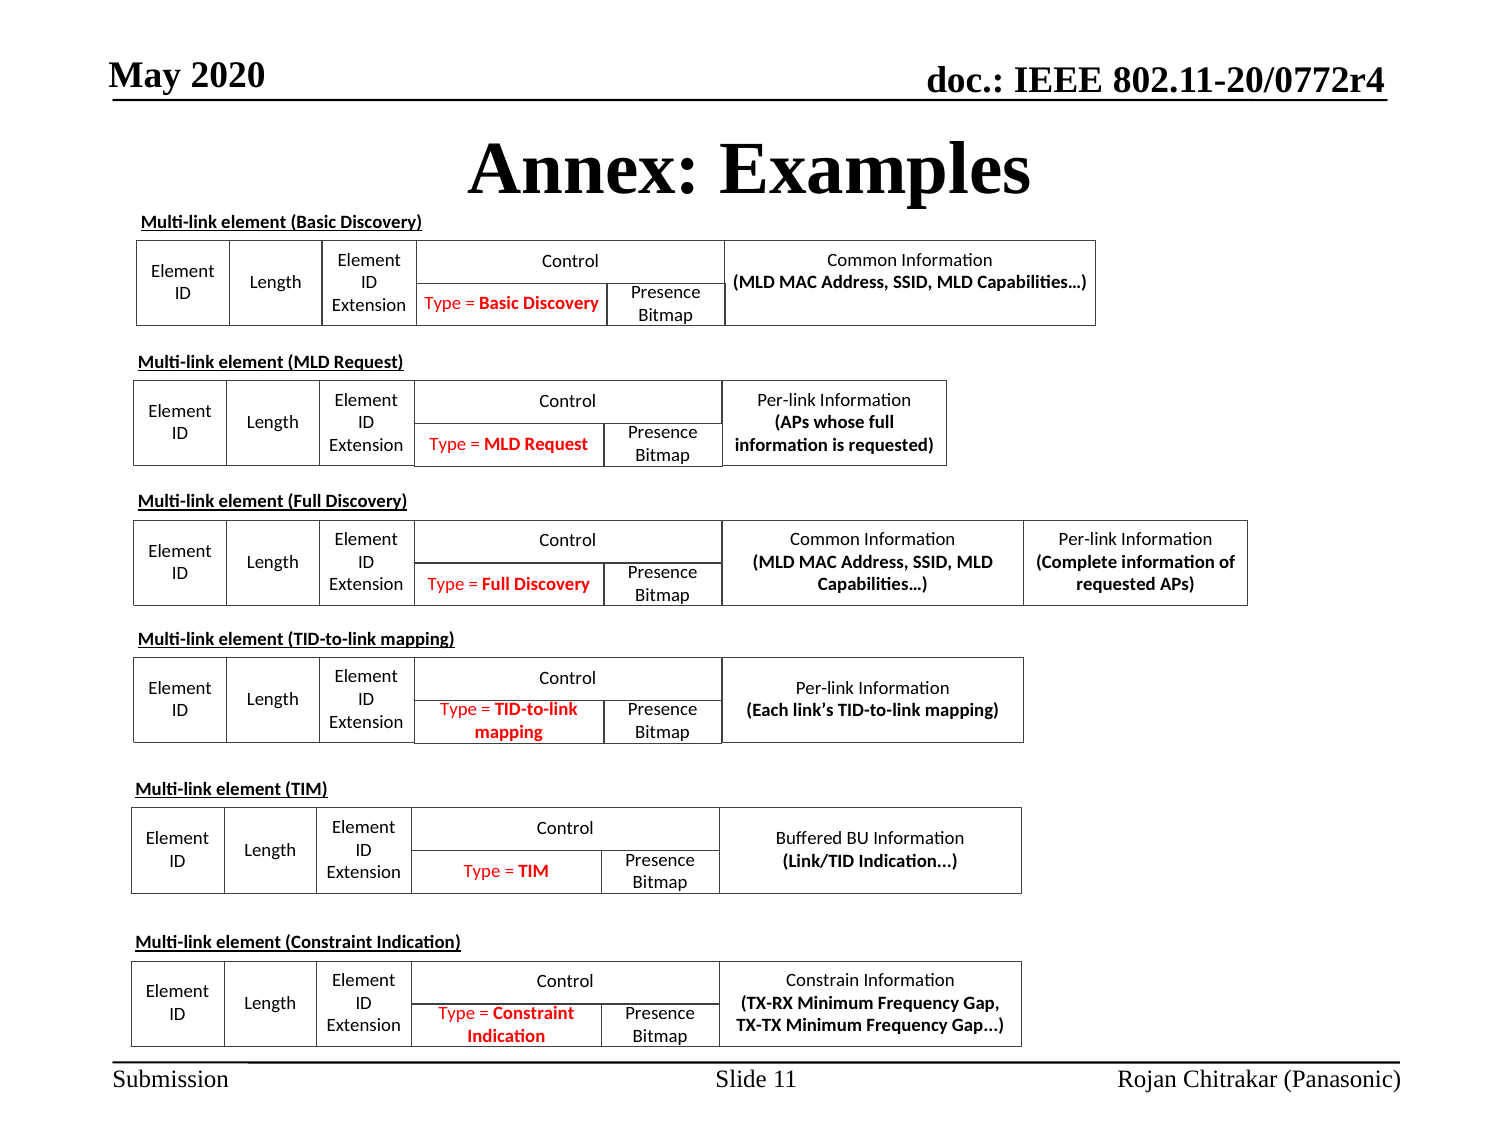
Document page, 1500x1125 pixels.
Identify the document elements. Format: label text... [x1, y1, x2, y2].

footer Rojan Chitrakar (Panasonic) [949, 1061, 1402, 1093]
picture [128, 206, 1251, 1051]
text_box Annex: Examples [0, 111, 1500, 225]
slide_number Slide 11 [712, 1061, 800, 1093]
